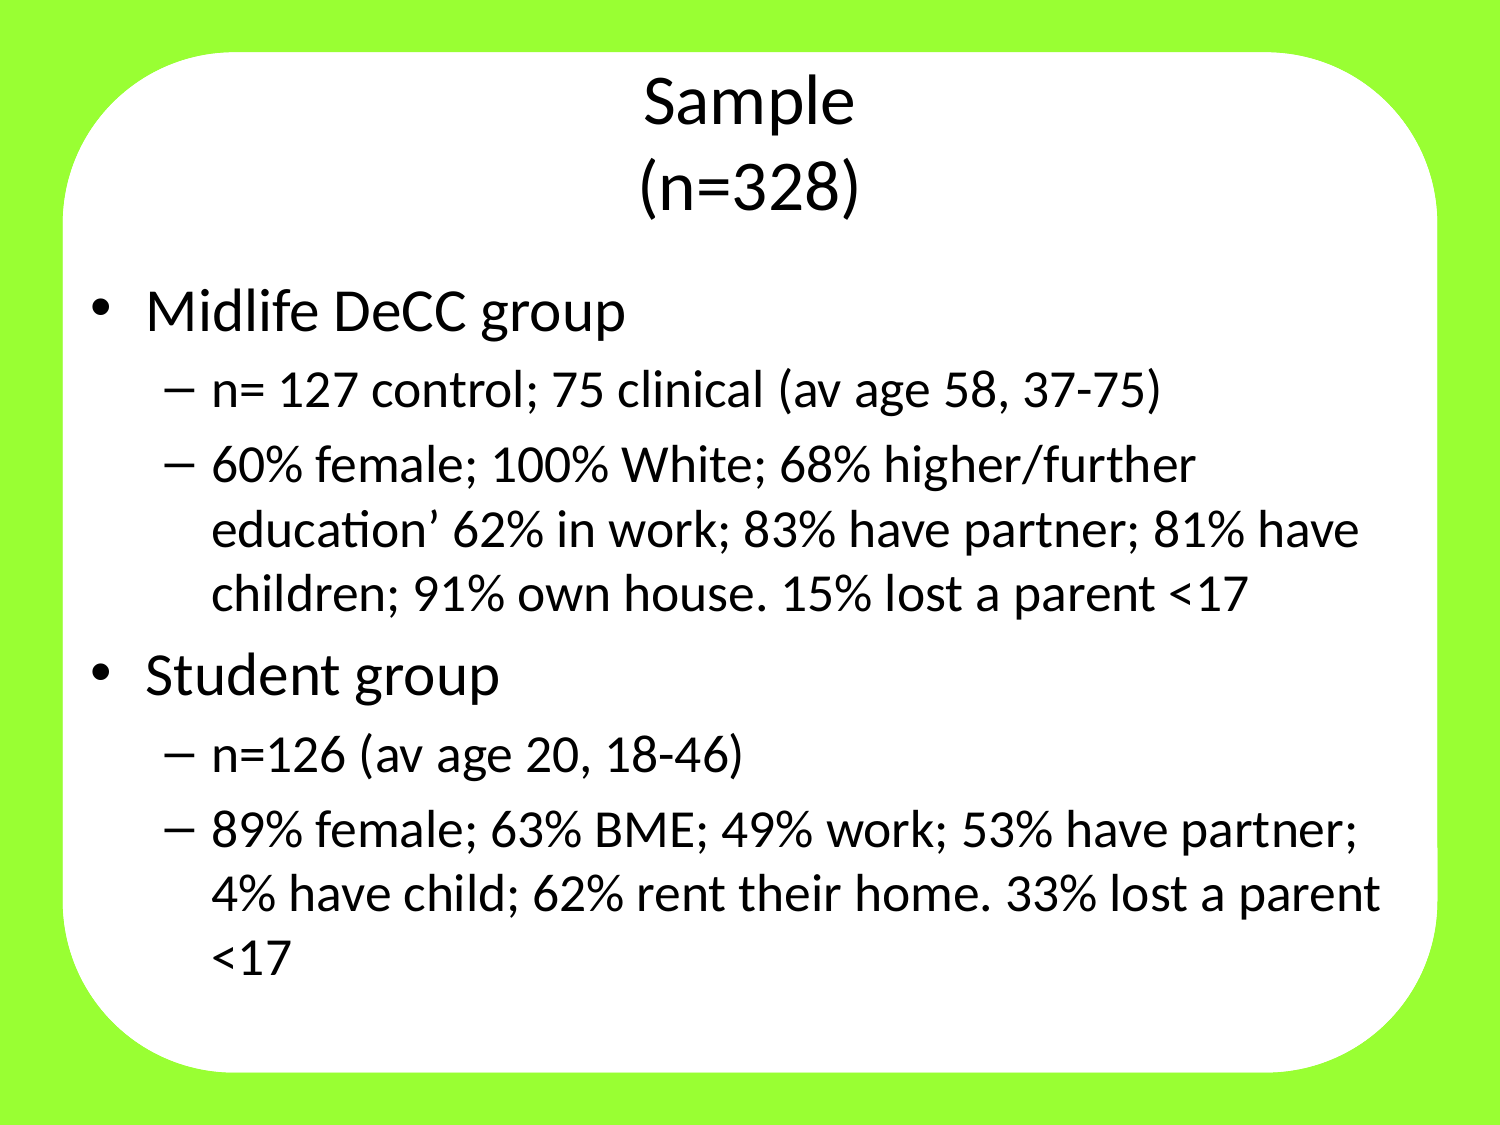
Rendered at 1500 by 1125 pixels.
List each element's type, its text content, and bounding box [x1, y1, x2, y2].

list Midlife DeCC group n= 127 control; 75 clinical (av age 58, 37-75) 60% female; 100% White; 68% higher/further education’ 62% in work; 83% have partner; 81% have children; 91% own house. 15% lost a parent <17 Student group n=126 (av age 20, 18-46) 89% female; 63% BME; 49% work; 53% have partner; 4% have child; 62% rent their home. 33% lost a parent <17 [75, 262, 1425, 1005]
title Sample (n=328) [75, 45, 1425, 233]
